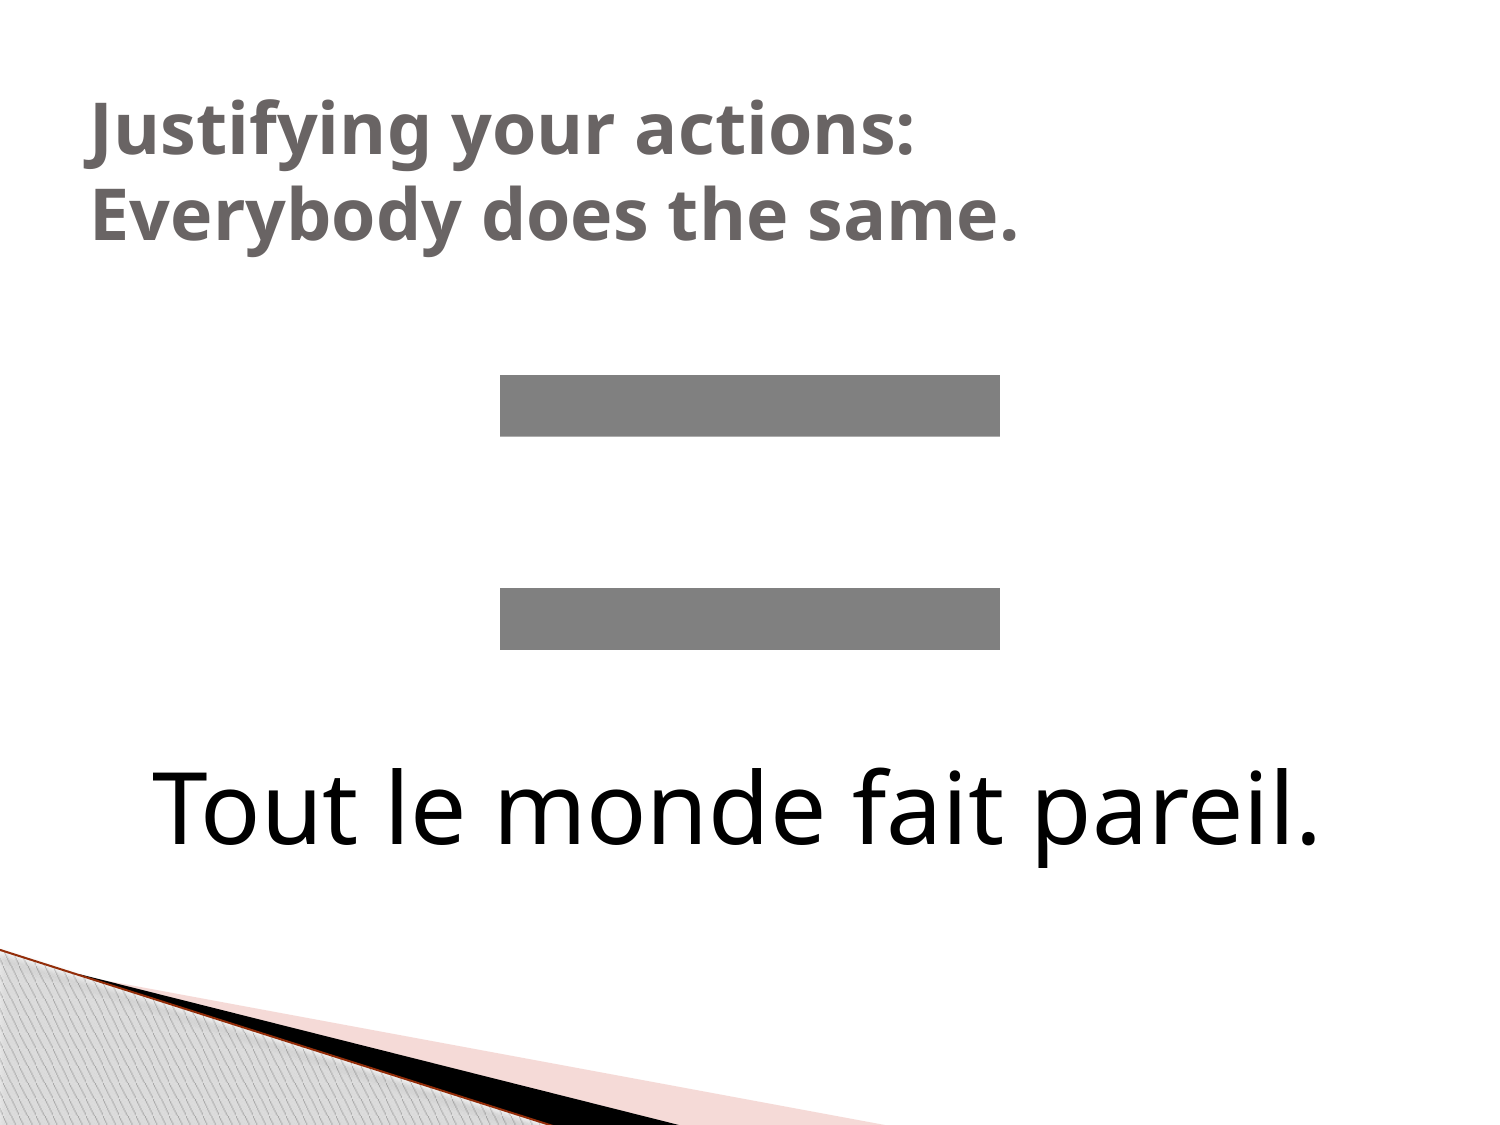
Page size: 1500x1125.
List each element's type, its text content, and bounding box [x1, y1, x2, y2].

title Justifying your actions: Everybody does the same. [75, 75, 1425, 263]
text_box Tout le monde fait pareil. [37, 737, 1438, 993]
